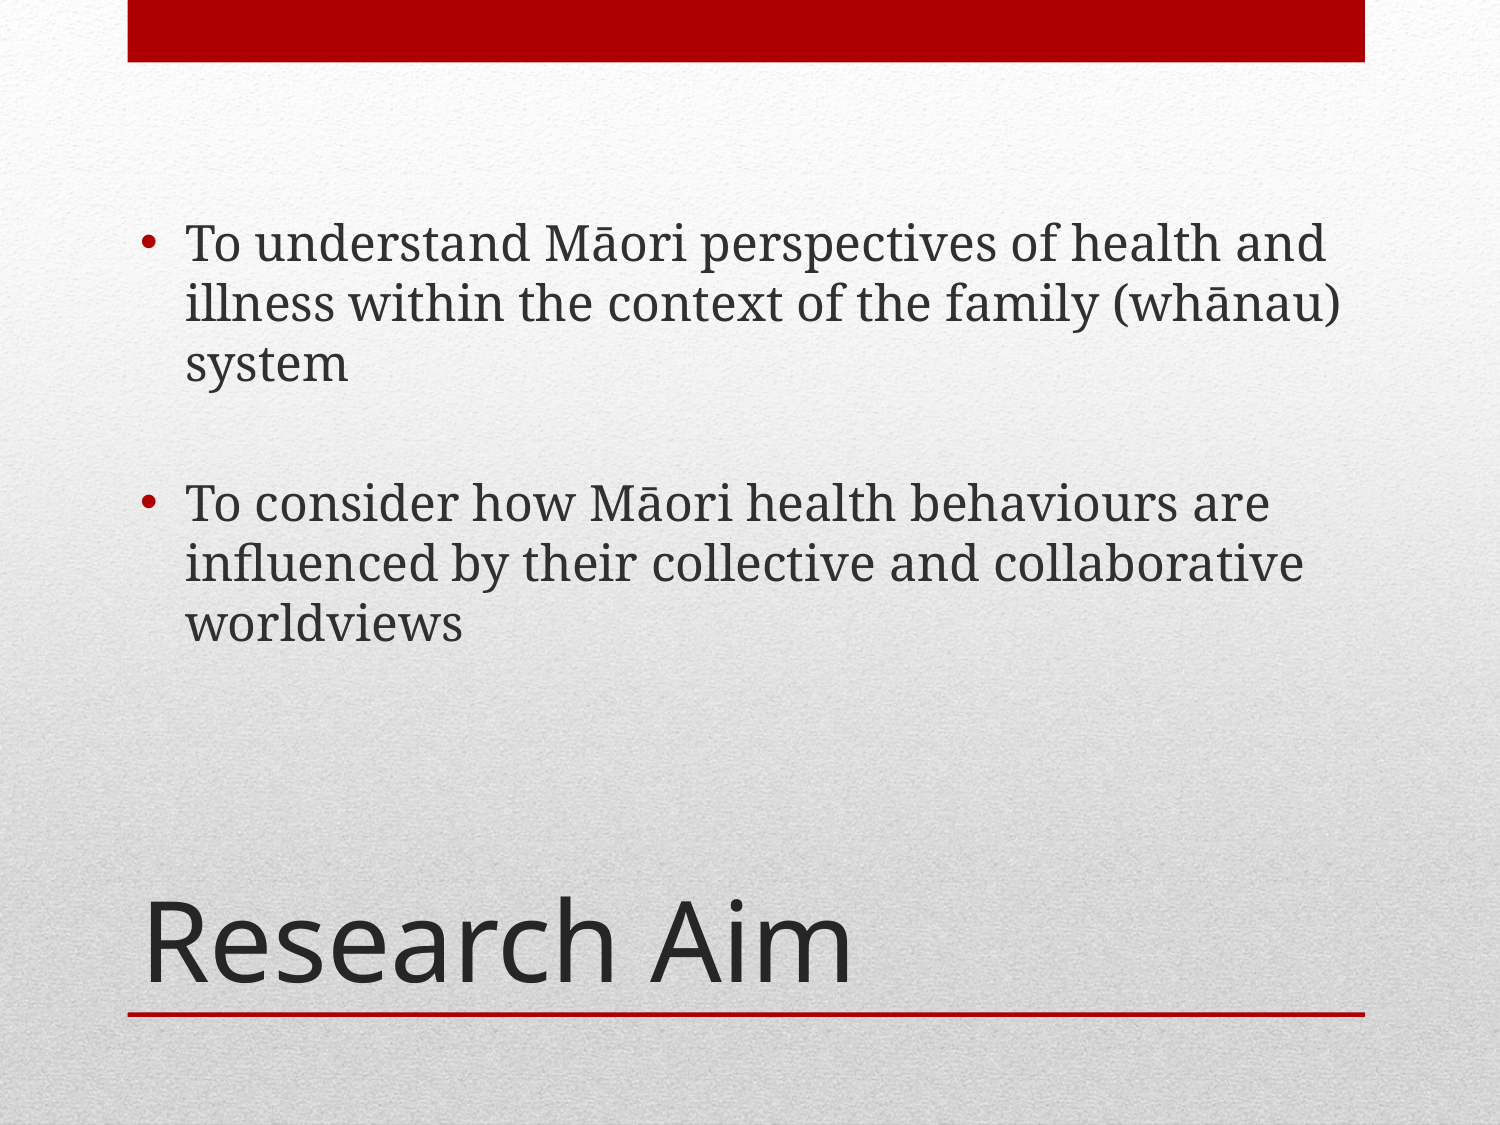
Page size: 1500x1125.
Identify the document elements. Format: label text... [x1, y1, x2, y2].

title Research Aim [125, 750, 1238, 1013]
list To understand Māori perspectives of health and illness within the context of the family (whānau) system To consider how Māori health behaviours are influenced by their collective and collaborative worldviews [125, 112, 1363, 750]
